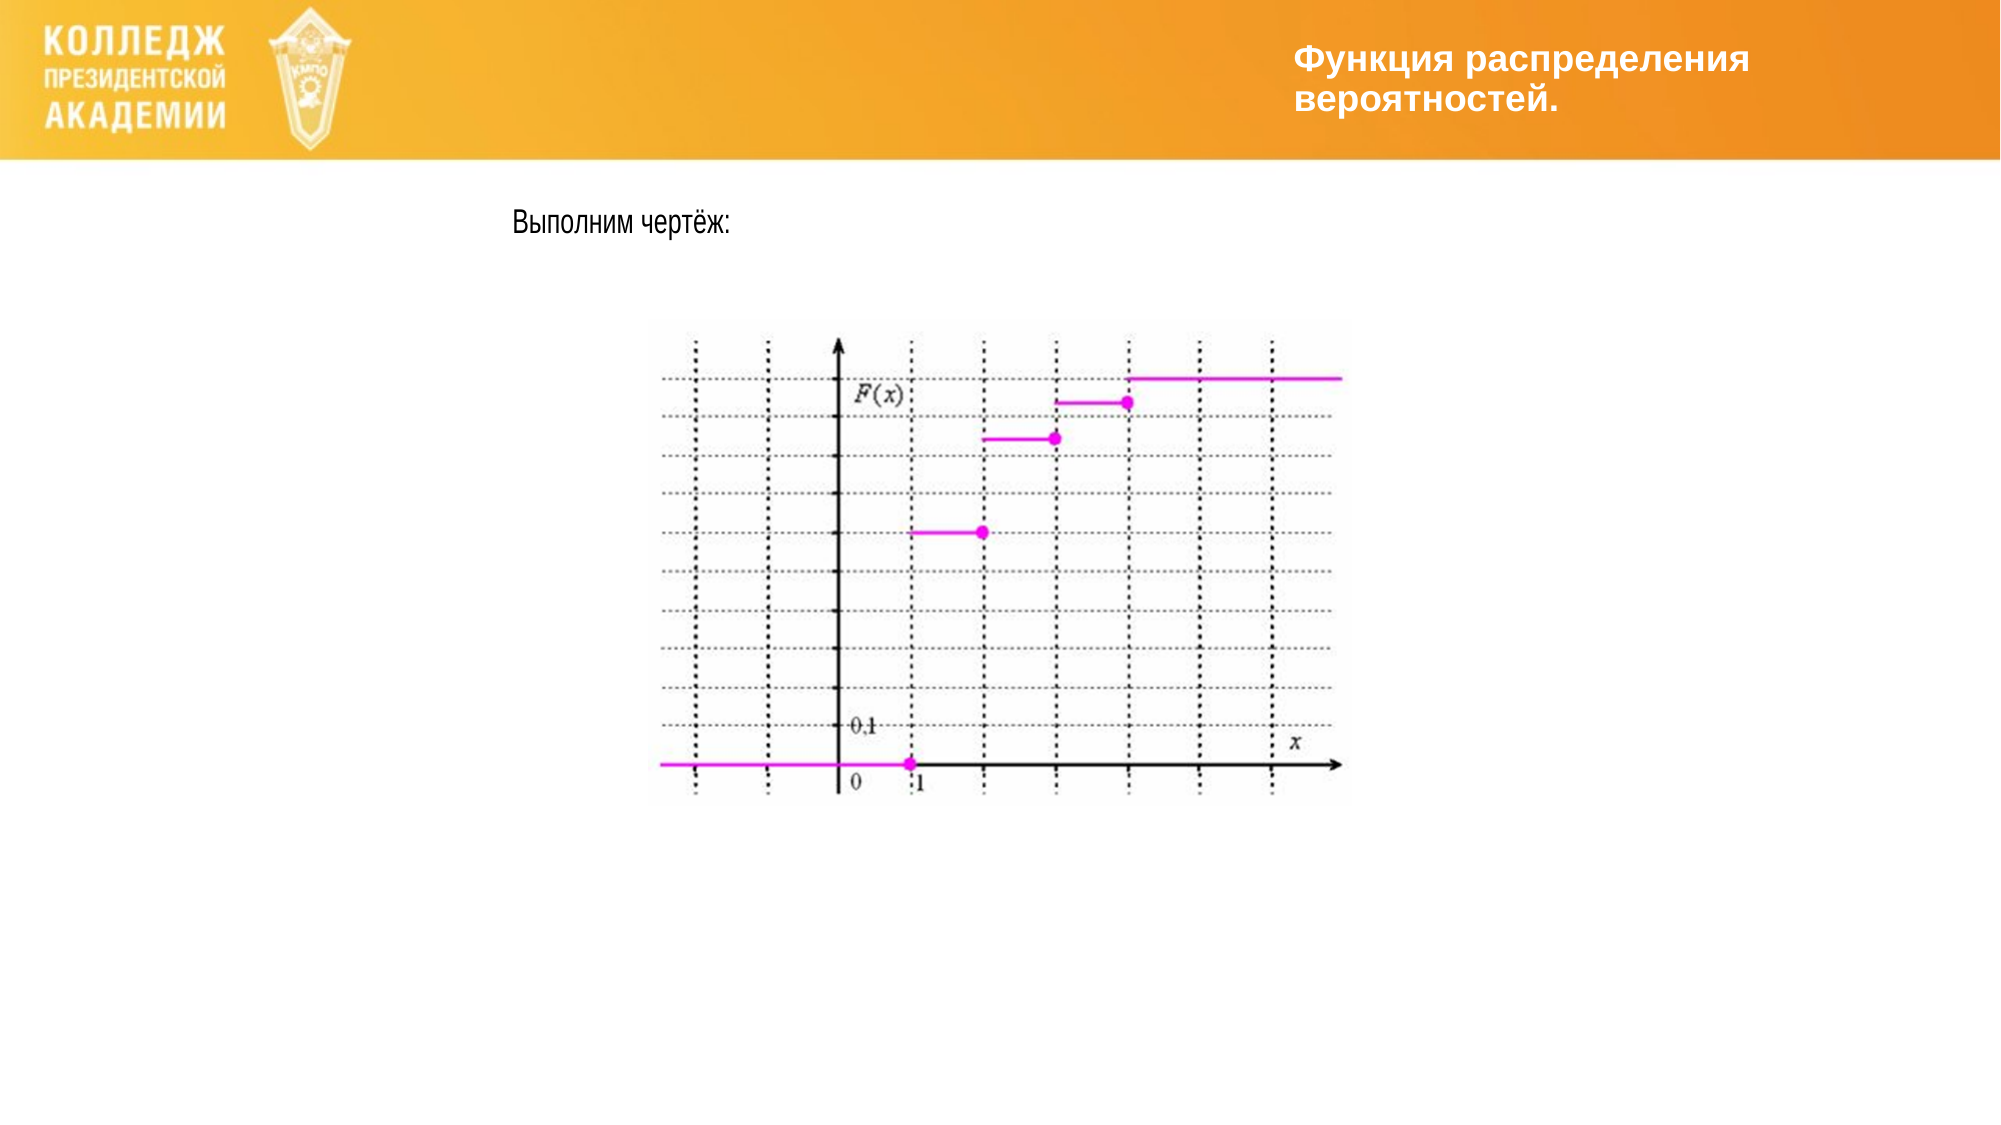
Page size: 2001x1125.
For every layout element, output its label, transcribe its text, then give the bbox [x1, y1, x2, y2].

picture [0, 0, 2001, 1125]
text_box Функция распределения вероятностей. [1278, 32, 1879, 129]
